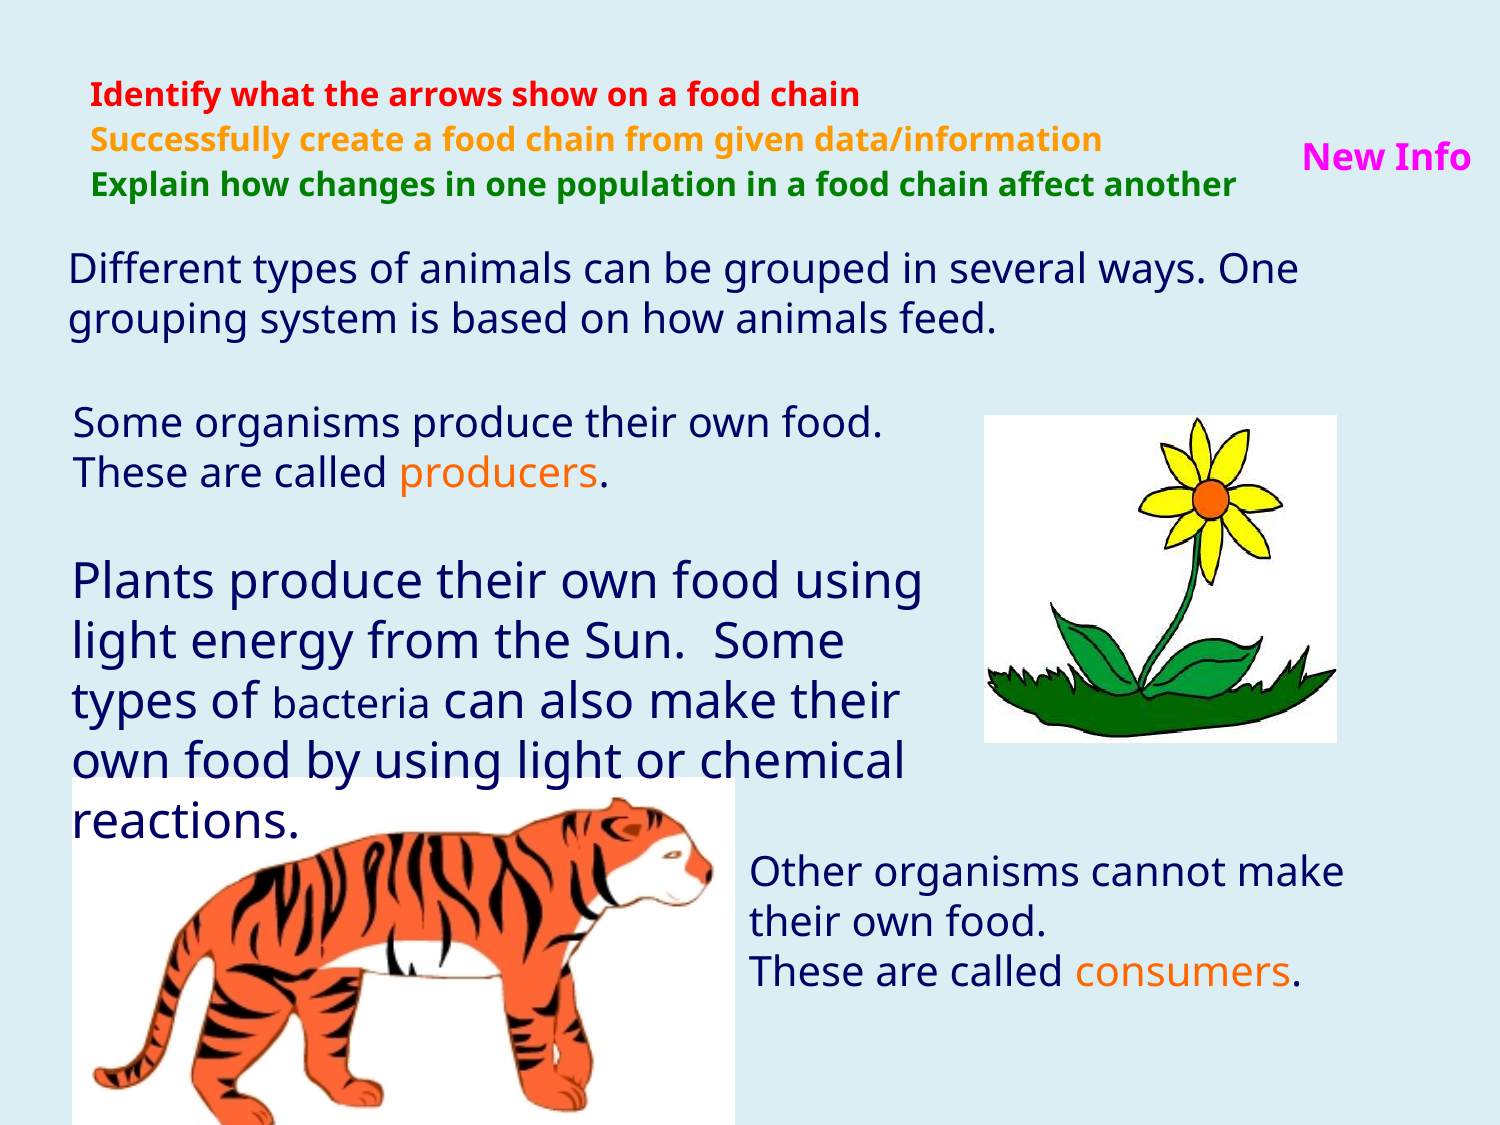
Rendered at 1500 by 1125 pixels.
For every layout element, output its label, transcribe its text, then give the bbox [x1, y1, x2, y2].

picture [72, 777, 735, 1125]
text_box Different types of animals can be grouped in several ways. One grouping system is based on how animals feed. [53, 234, 1401, 350]
picture [984, 415, 1337, 743]
title Identify what the arrows show on a food chain Successfully create a food chain from given data/information Explain how changes in one population in a food chain affect another [75, 45, 1425, 233]
text_box Some organisms produce their own food. These are called producers. [57, 387, 921, 503]
text_box Other organisms cannot make their own food. These are called consumers. [739, 836, 1432, 1002]
text_box Plants produce their own food using light energy from the Sun. Some types of bacteria can also make their own food by using light or chemical reactions. [56, 541, 992, 857]
text_box New Info [1286, 125, 1487, 186]
